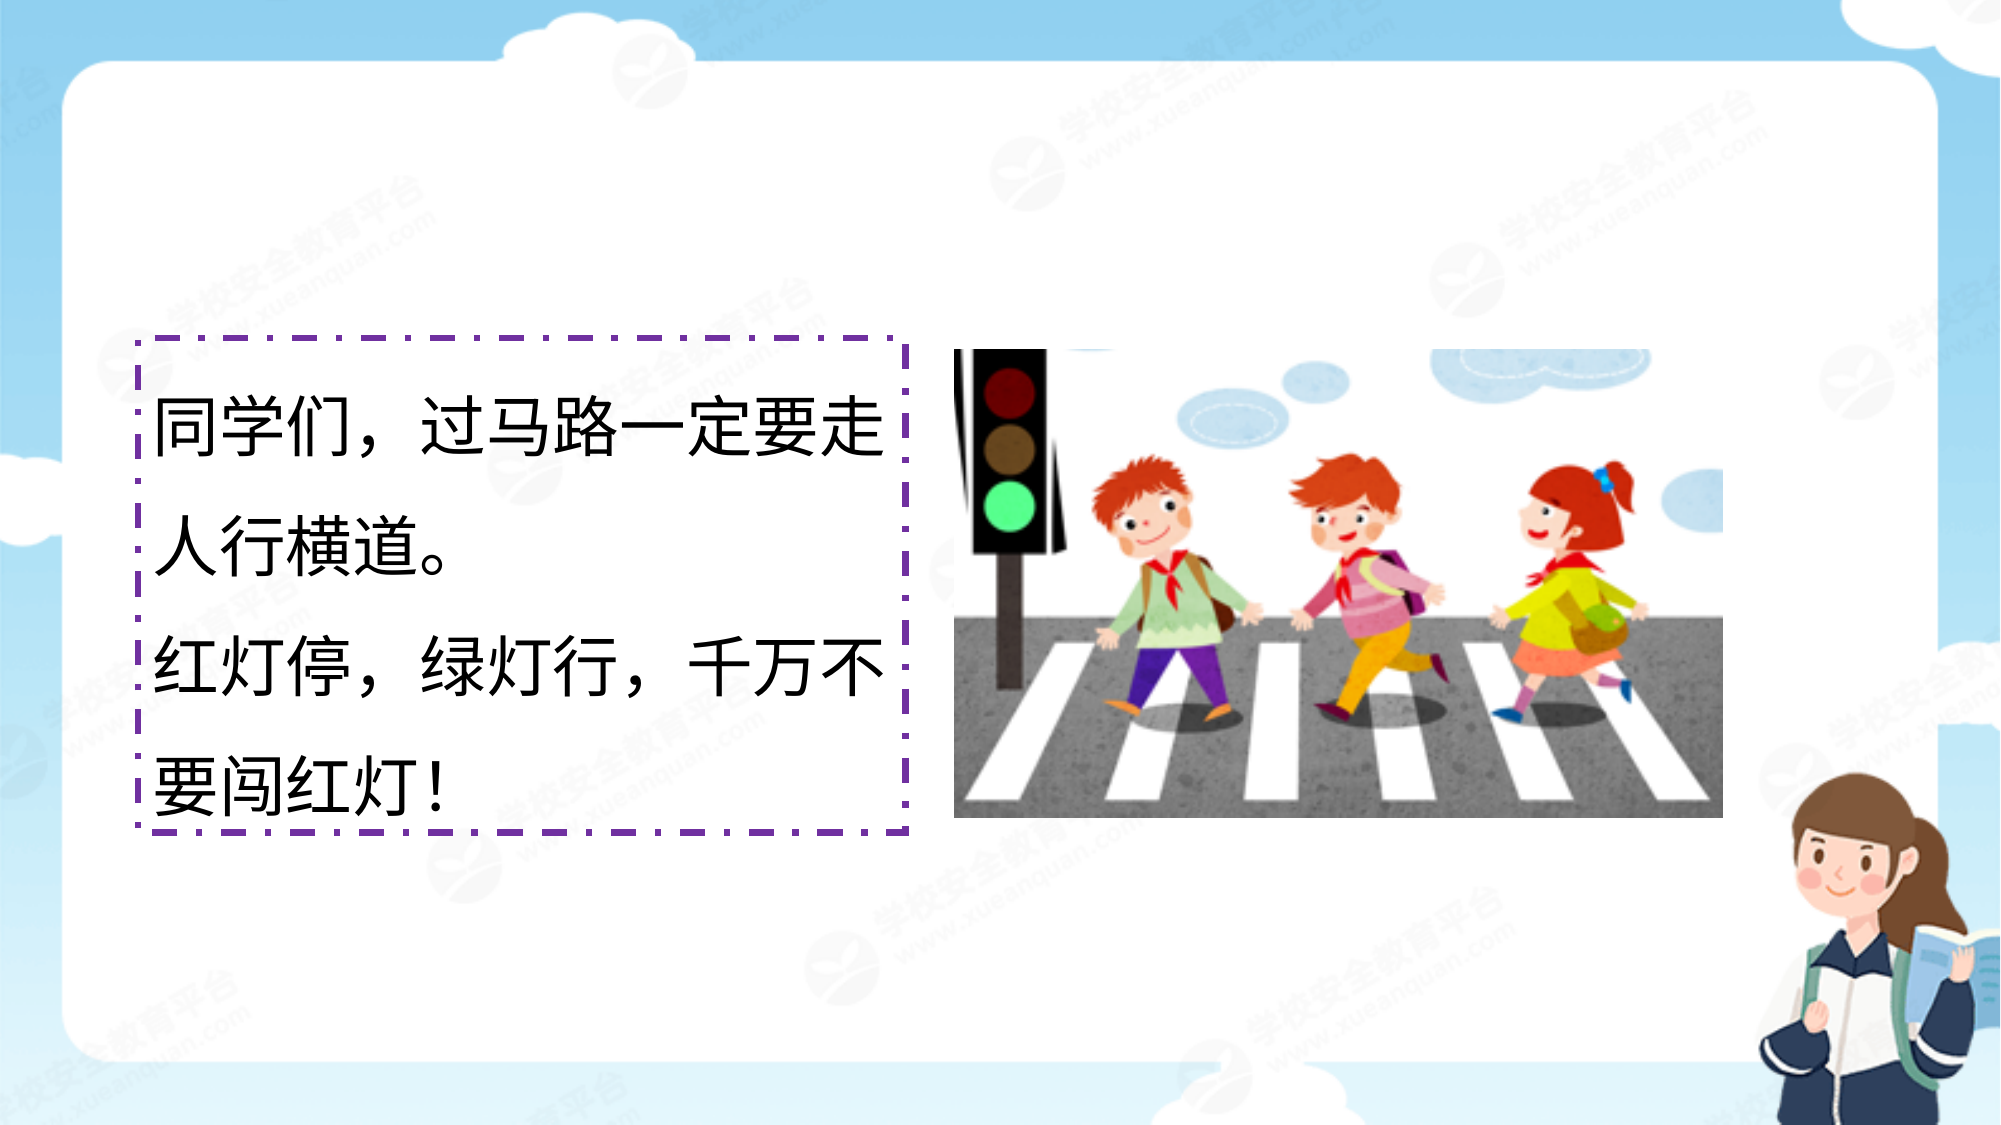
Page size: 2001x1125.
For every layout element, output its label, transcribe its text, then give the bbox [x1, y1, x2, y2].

text_box 同学们，过马路一定要走人行横道。 红灯停，绿灯行，千万不要闯红灯！ [137, 337, 906, 833]
picture [0, 0, 2001, 1125]
